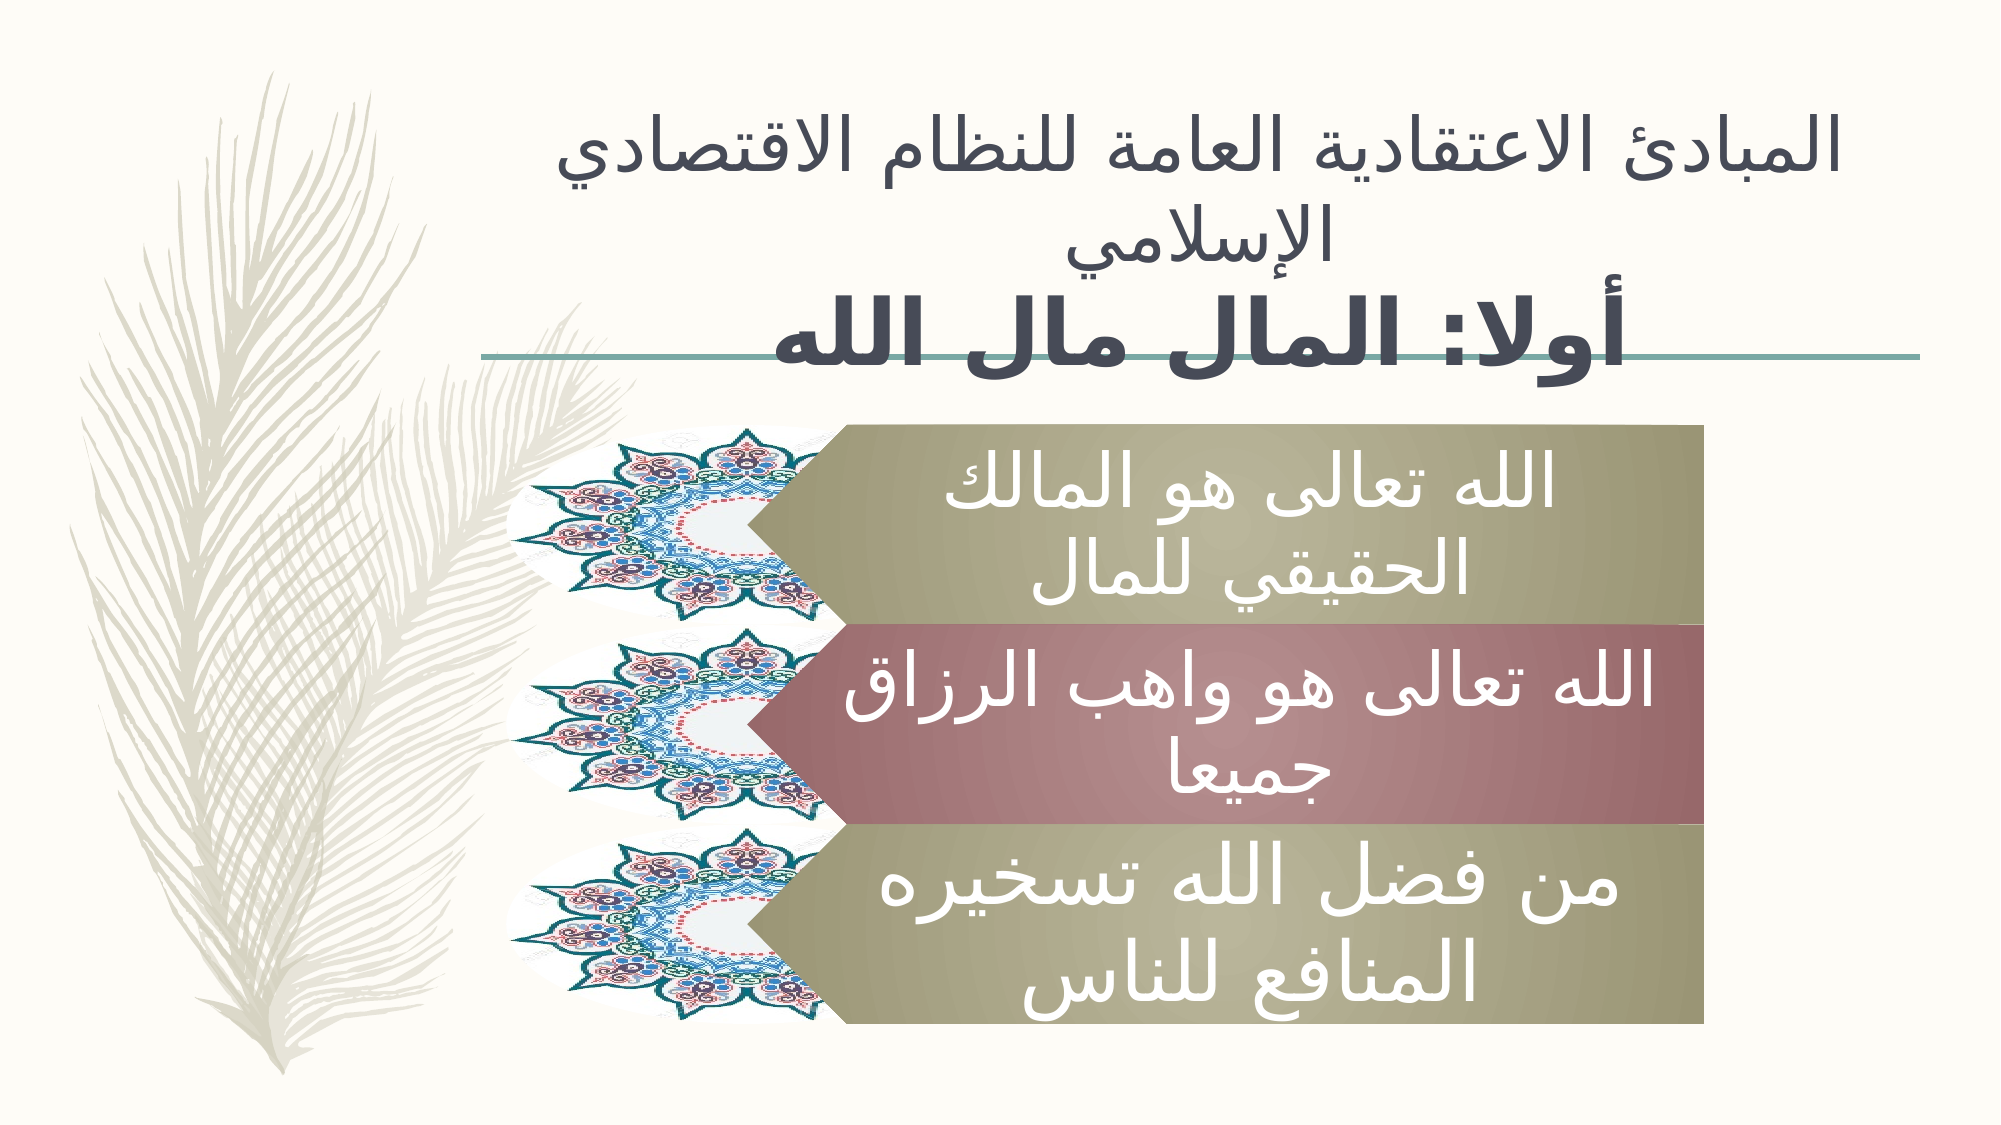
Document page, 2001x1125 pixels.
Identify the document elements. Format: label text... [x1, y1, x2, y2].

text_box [505, 424, 1946, 1025]
title المبادئ الاعتقادية العامة للنظام الاقتصادي الإسلامي أولا: المال مال الله [481, 93, 1920, 350]
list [480, 399, 1921, 1000]
